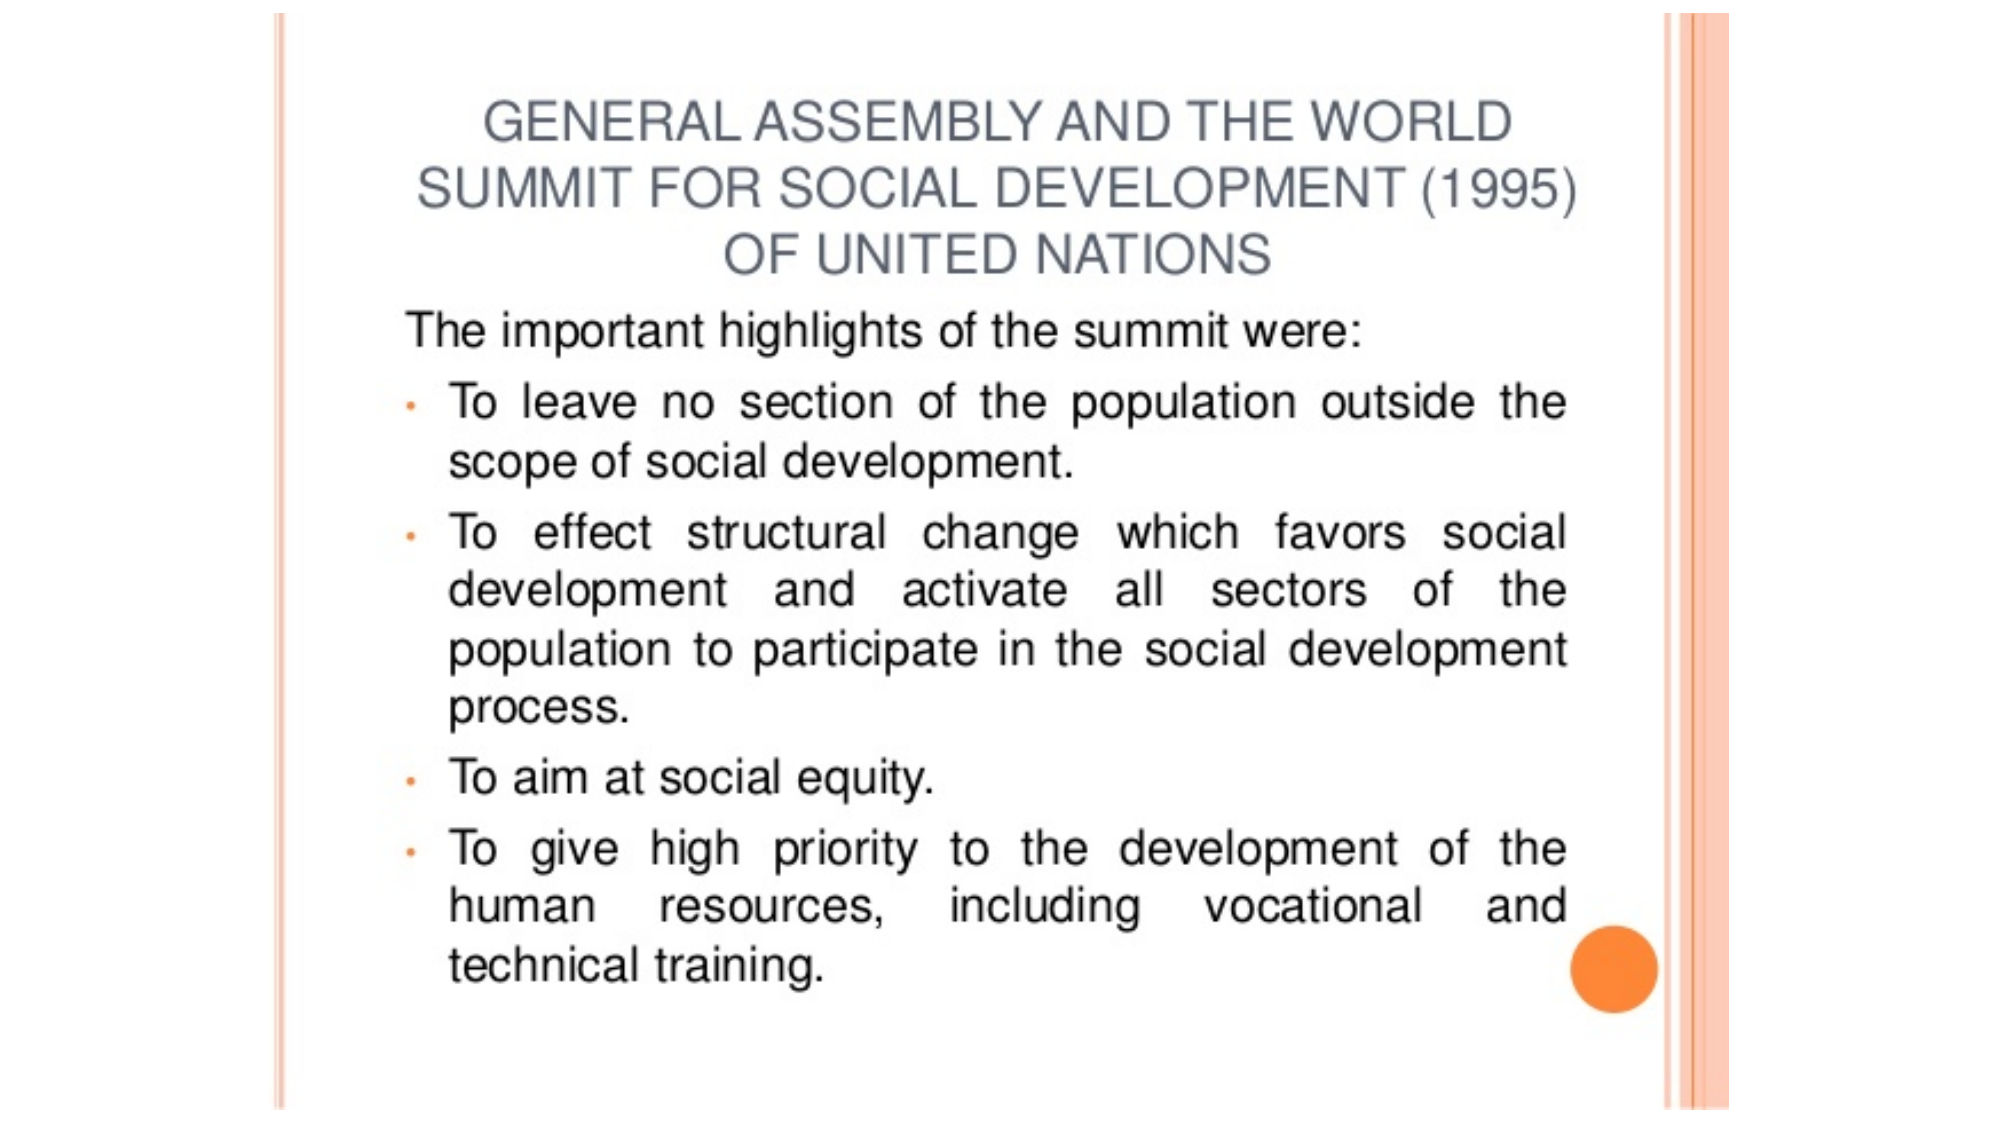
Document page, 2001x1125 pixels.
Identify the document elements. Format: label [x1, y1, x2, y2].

picture [268, 13, 1729, 1110]
